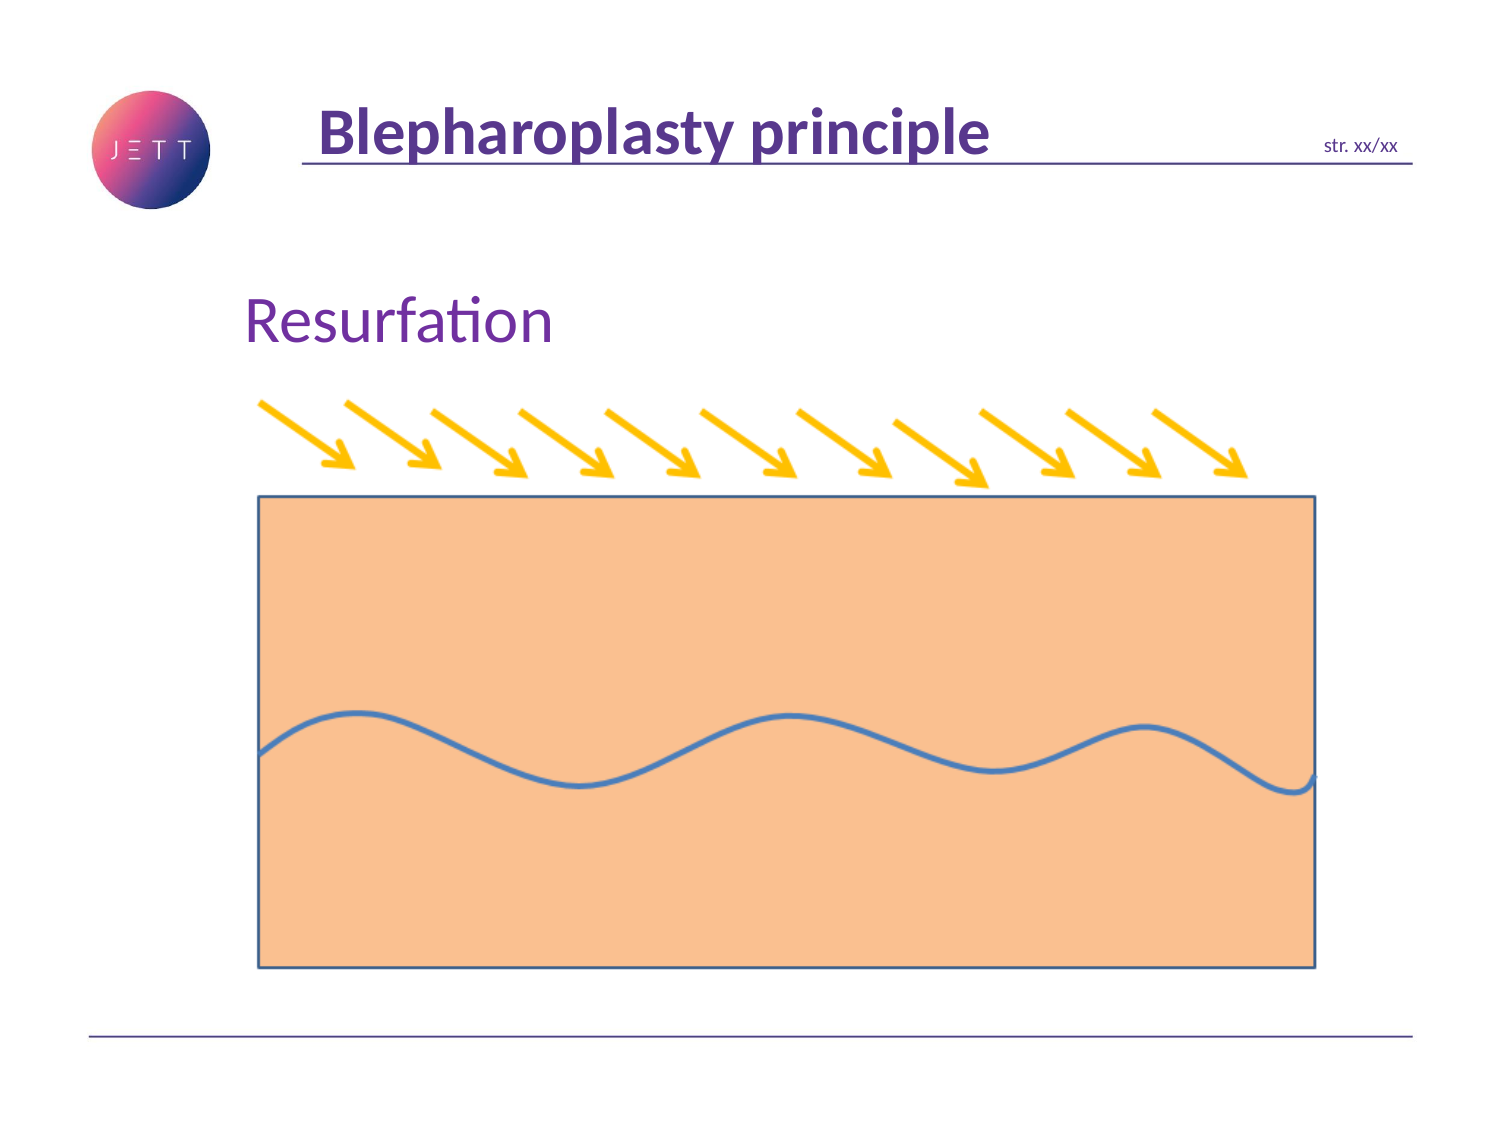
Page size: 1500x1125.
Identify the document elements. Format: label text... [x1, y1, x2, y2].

text_box Blepharoplasty principle [303, 95, 1373, 160]
text_box Resurfation [229, 268, 1305, 364]
picture [0, 0, 1500, 1125]
text_box str. xx/xx [1304, 127, 1413, 160]
